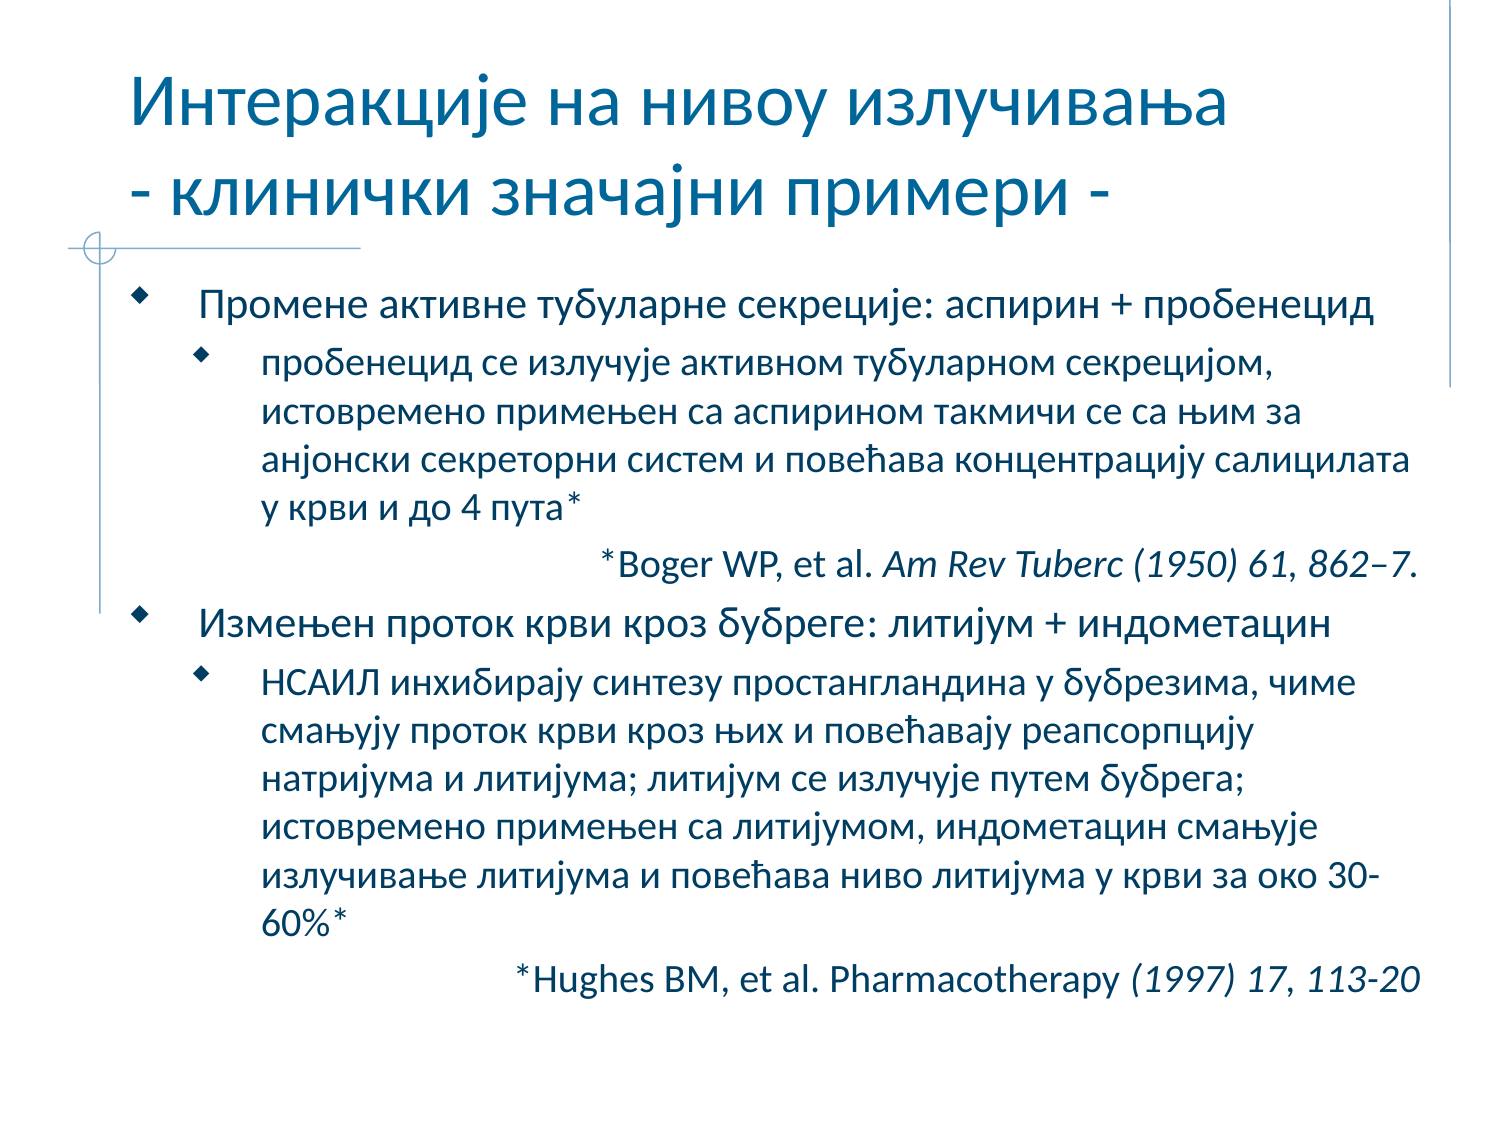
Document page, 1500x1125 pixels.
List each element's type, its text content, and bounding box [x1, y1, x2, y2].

list Промене активне тубуларне секреције: аспирин + пробенецид пробенецид се излучује активном тубуларном секрецијом, истовремено примењен са аспирином такмичи се са њим за анјонски секреторни систем и повећава концентрацију салицилата у крви и до 4 пута* *Boger WP, et al. Am Rev Tuberc (1950) 61, 862–7. Измењен проток крви кроз бубреге: литијум + индометацин НСАИЛ инхибирају синтезу простангландина у бубрезима, чиме смањују проток крви кроз њих и повећавају реапсорпцију натријума и литијума; литијум се излучује путем бубрега; истовремено примењен са литијумом, индометацин смањује излучивање литијума и повећава ниво литијума у крви за око 30-60%* *Hughes BM, et al. Pharmacotherapy (1997) 17, 113-20 [111, 266, 1436, 1024]
title Интеракције на нивоу излучивања - клинички значајни примери - [113, 49, 1436, 238]
